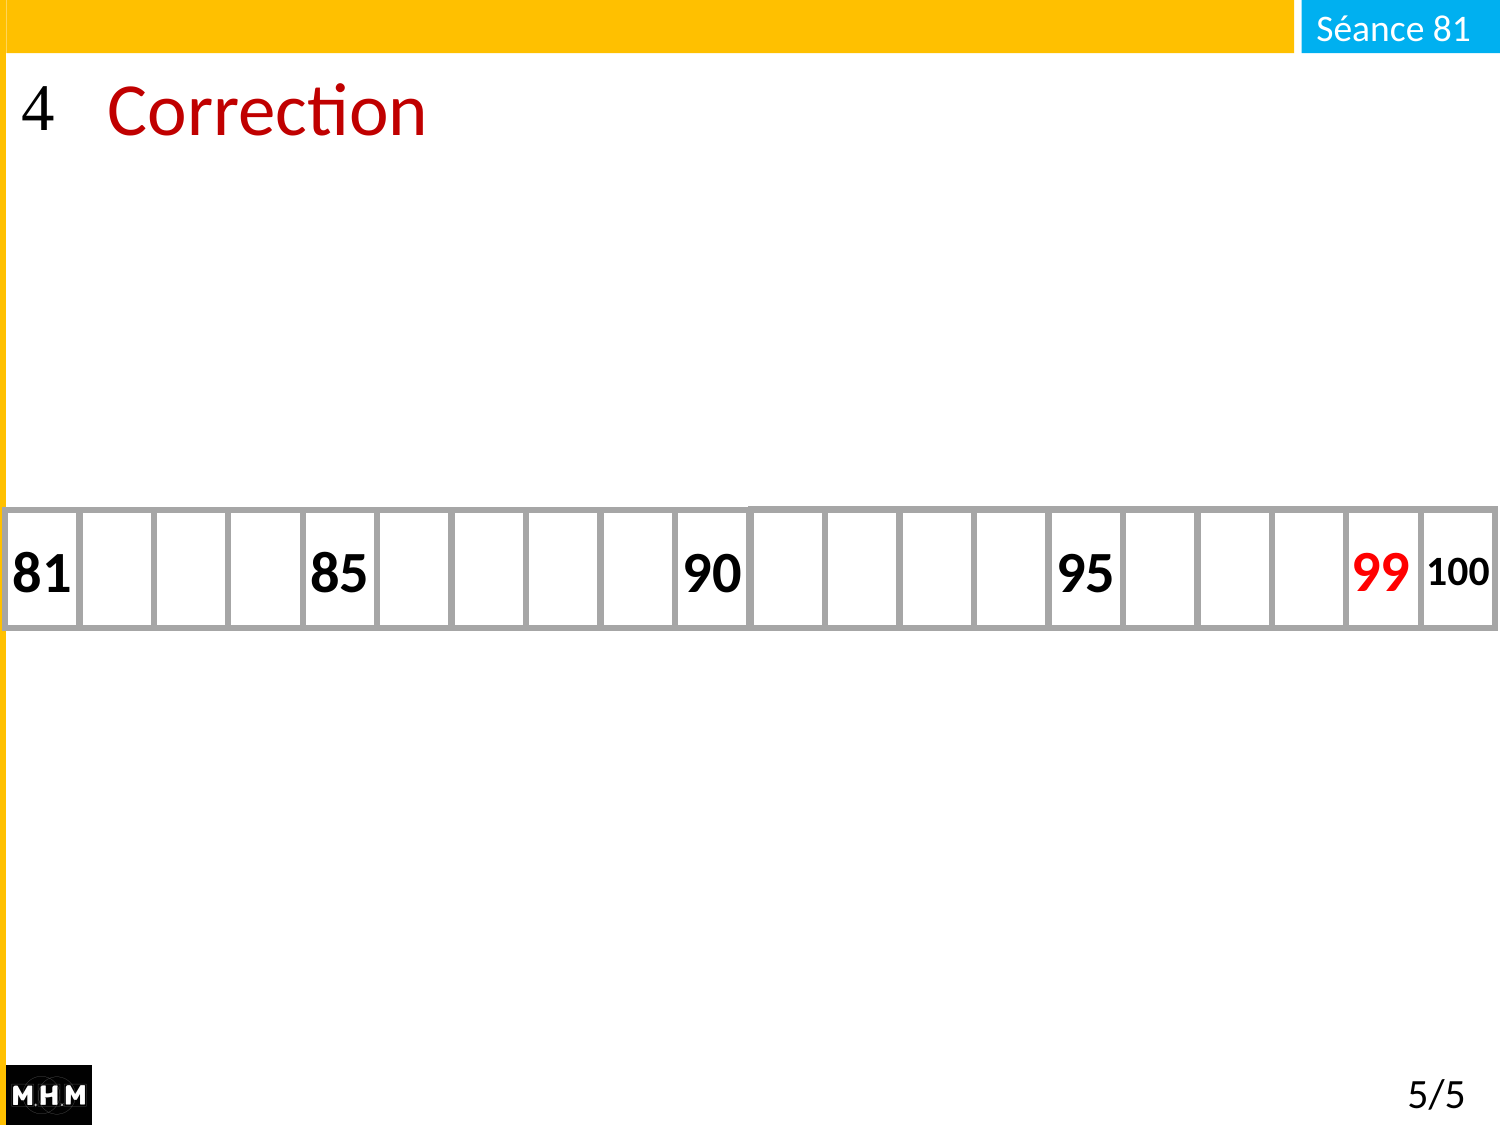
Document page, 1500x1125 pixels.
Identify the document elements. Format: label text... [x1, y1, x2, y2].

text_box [750, 509, 1496, 629]
title Correction [92, 29, 1387, 192]
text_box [4, 509, 750, 629]
picture [6, 1065, 92, 1125]
list 5/5 [1373, 1064, 1500, 1125]
